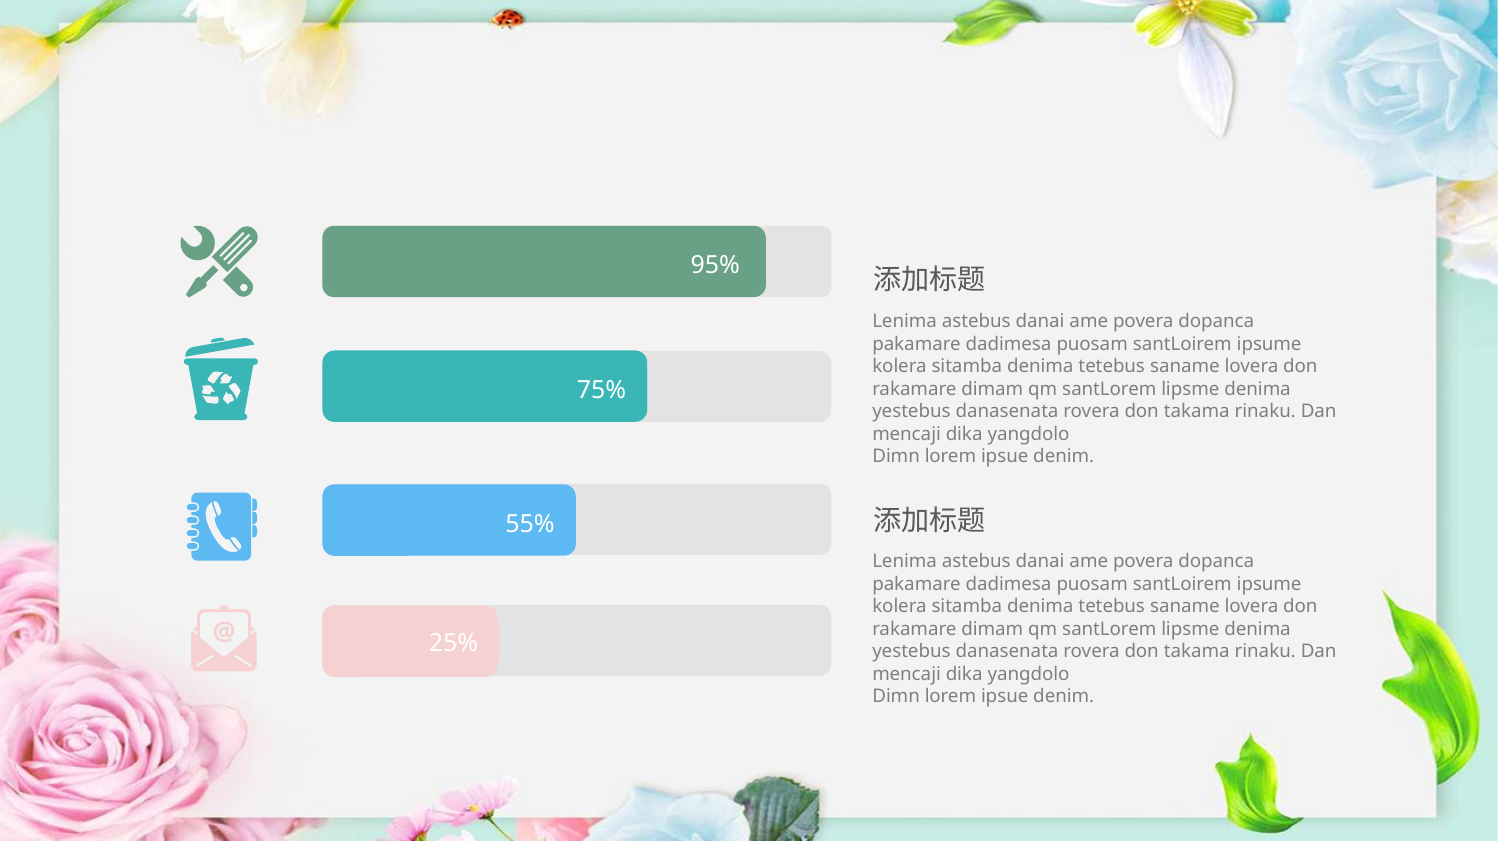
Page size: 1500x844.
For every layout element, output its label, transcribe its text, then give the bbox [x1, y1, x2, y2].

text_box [191, 604, 257, 672]
text_box [329, 603, 833, 678]
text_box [322, 605, 500, 677]
picture [0, 0, 1498, 841]
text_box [322, 350, 648, 422]
text_box Lenima astebus danai ame povera dopanca pakamare dadimesa puosam santLoirem ipsume kolera sitamba denima tetebus saname lovera don rakamare dimam qm santLorem lipsme denima yestebus danasenata rovera don takama rinaku. Dan mencaji dika yangdolo Dimn lorem ipsue denim. [864, 545, 1353, 711]
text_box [322, 484, 576, 556]
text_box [180, 225, 259, 298]
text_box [322, 225, 766, 298]
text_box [186, 492, 258, 561]
text_box [329, 349, 833, 424]
text_box [330, 224, 833, 299]
text_box Lenima astebus danai ame povera dopanca pakamare dadimesa puosam santLoirem ipsume kolera sitamba denima tetebus saname lovera don rakamare dimam qm santLorem lipsme denima yestebus danasenata rovera don takama rinaku. Dan mencaji dika yangdolo Dimn lorem ipsue denim. [864, 304, 1353, 470]
text_box [328, 482, 833, 556]
text_box 添加标题 [862, 256, 1196, 301]
text_box 添加标题 [862, 496, 1196, 542]
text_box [183, 337, 259, 421]
